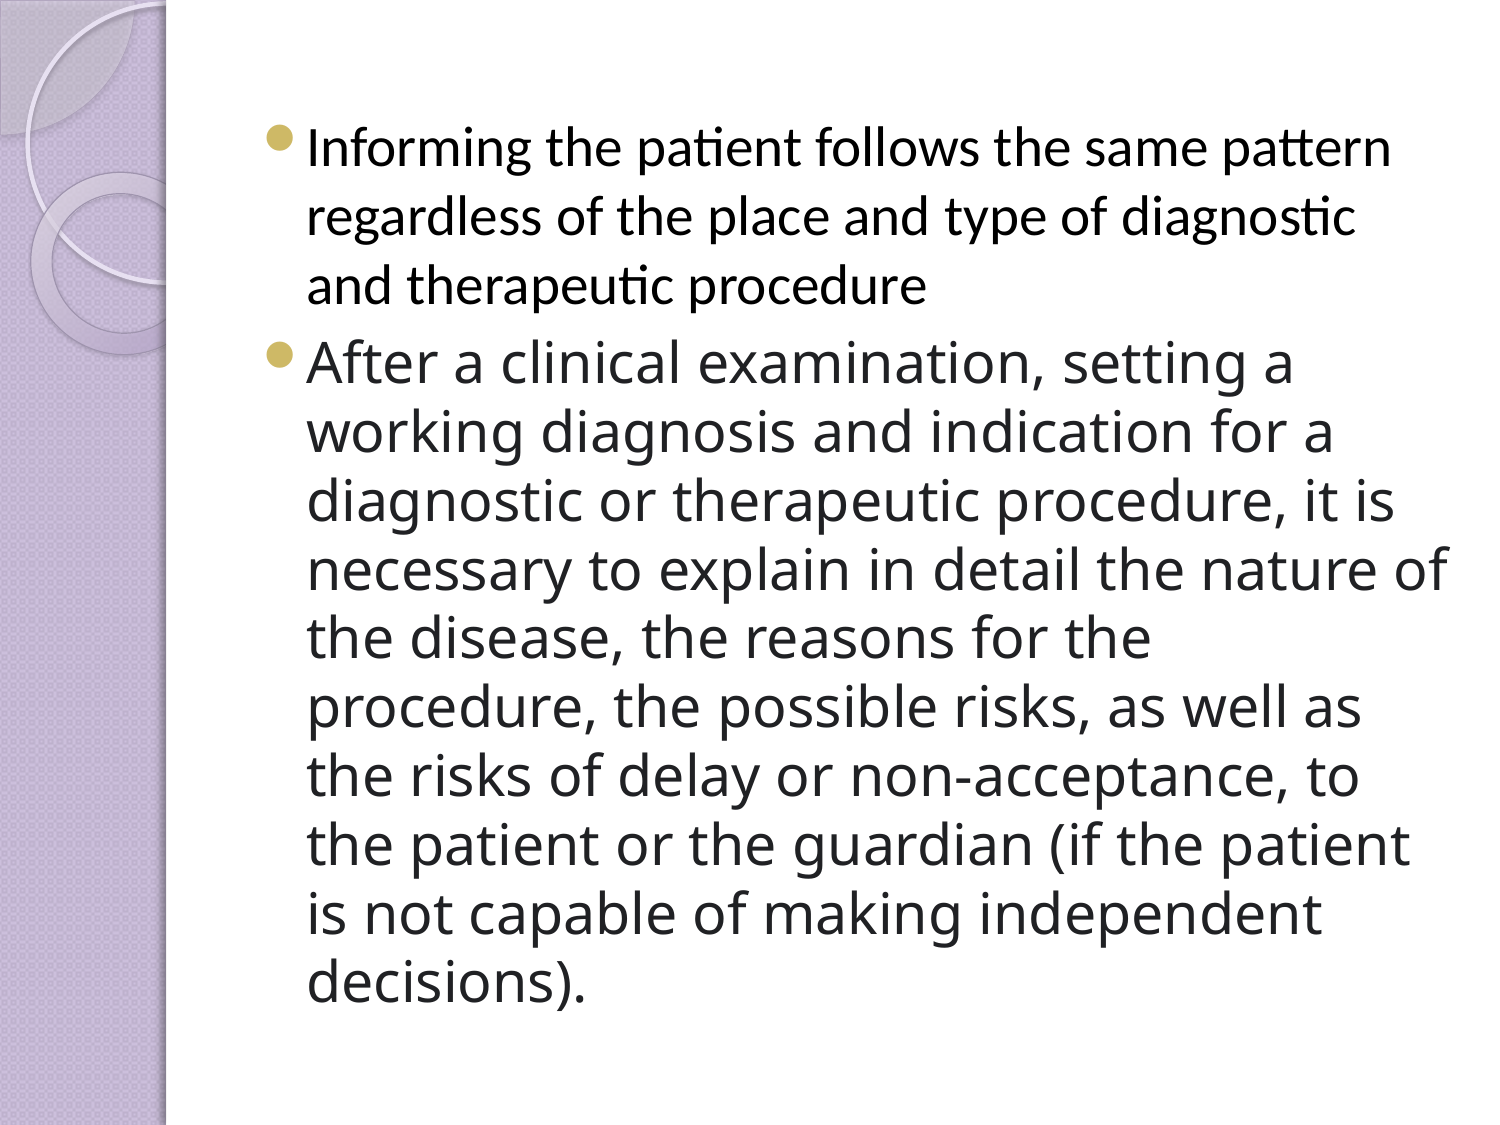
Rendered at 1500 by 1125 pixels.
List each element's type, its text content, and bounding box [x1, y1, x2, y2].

list Informing the patient follows the same pattern regardless of the place and type of diagnostic and therapeutic procedure After a clinical examination, setting a working diagnosis and indication for a diagnostic or therapeutic procedure, it is necessary to explain in detail the nature of the disease, the reasons for the procedure, the possible risks, as well as the risks of delay or non-acceptance, to the patient or the guardian (if the patient is not capable of making independent decisions). [235, 101, 1466, 1025]
